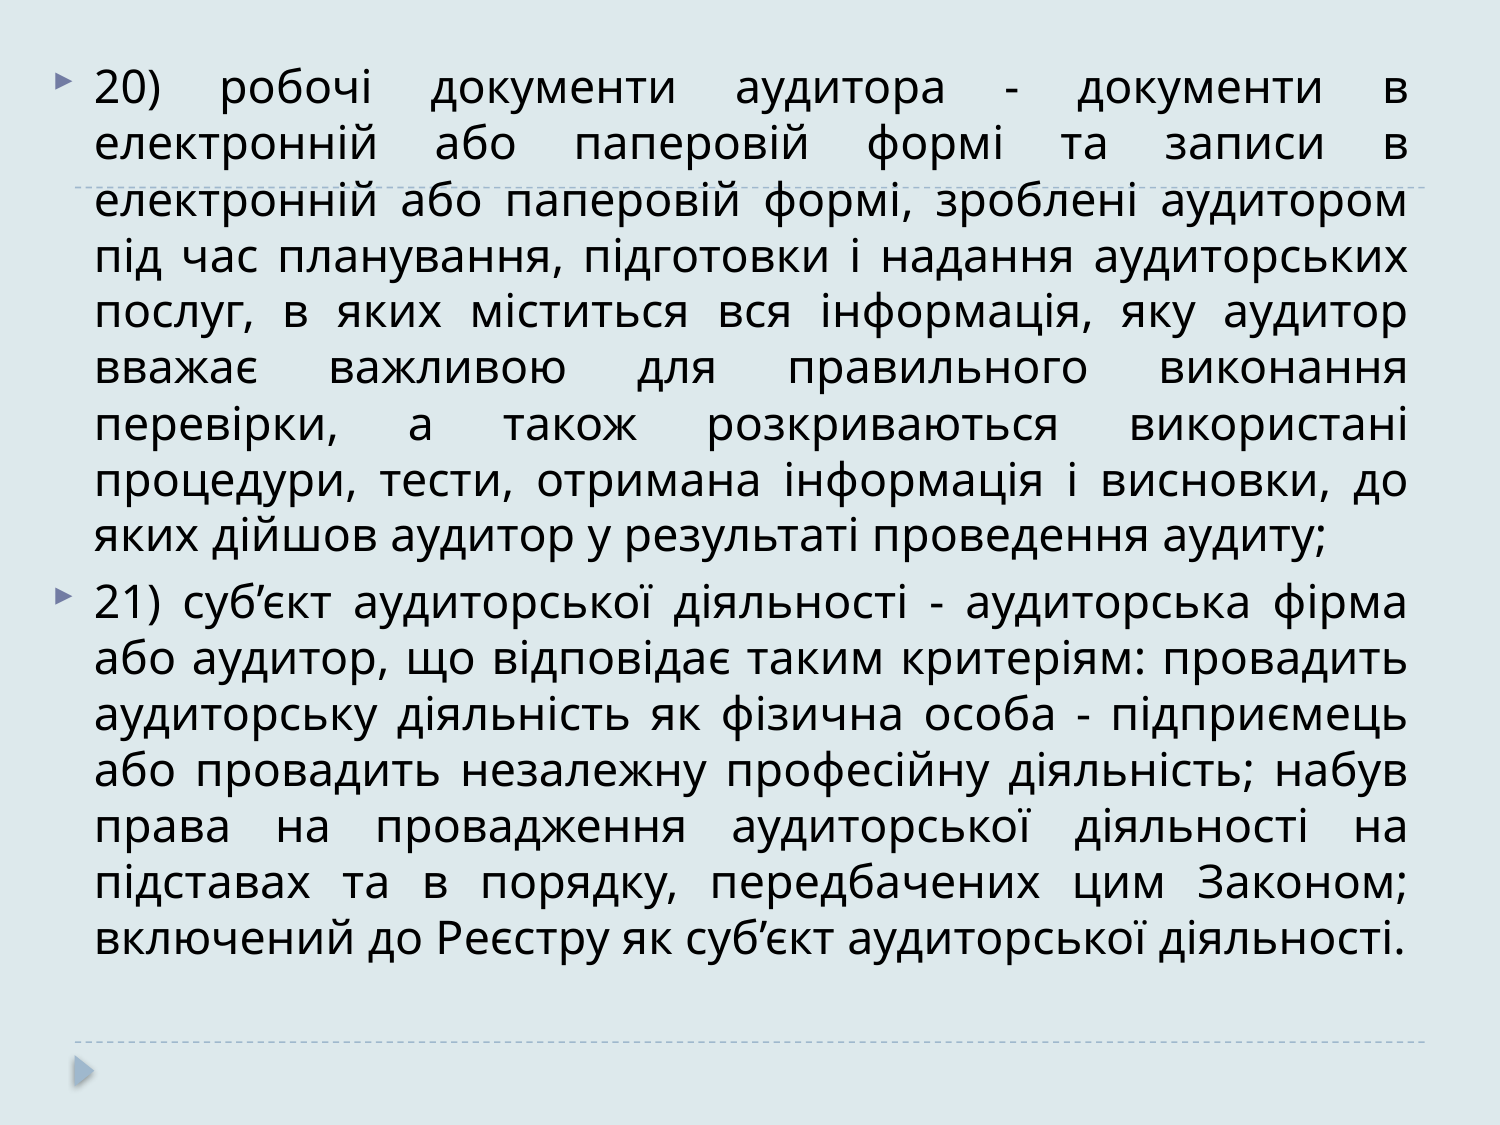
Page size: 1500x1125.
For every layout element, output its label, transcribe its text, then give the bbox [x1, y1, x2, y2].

list 20) робочі документи аудитора - документи в електронній або паперовій формі та записи в електронній або паперовій формі, зроблені аудитором під час планування, підготовки і надання аудиторських послуг, в яких міститься вся інформація, яку аудитор вважає важливою для правильного виконання перевірки, а також розкриваються використані процедури, тести, отримана інформація і висновки, до яких дійшов аудитор у результаті проведення аудиту; 21) суб’єкт аудиторської діяльності - аудиторська фірма або аудитор, що відповідає таким критеріям: провадить аудиторську діяльність як фізична особа - підприємець або провадить незалежну професійну діяльність; набув права на провадження аудиторської діяльності на підставах та в порядку, передбачених цим Законом; включений до Реєстру як суб’єкт аудиторської діяльності. [37, 50, 1425, 1010]
